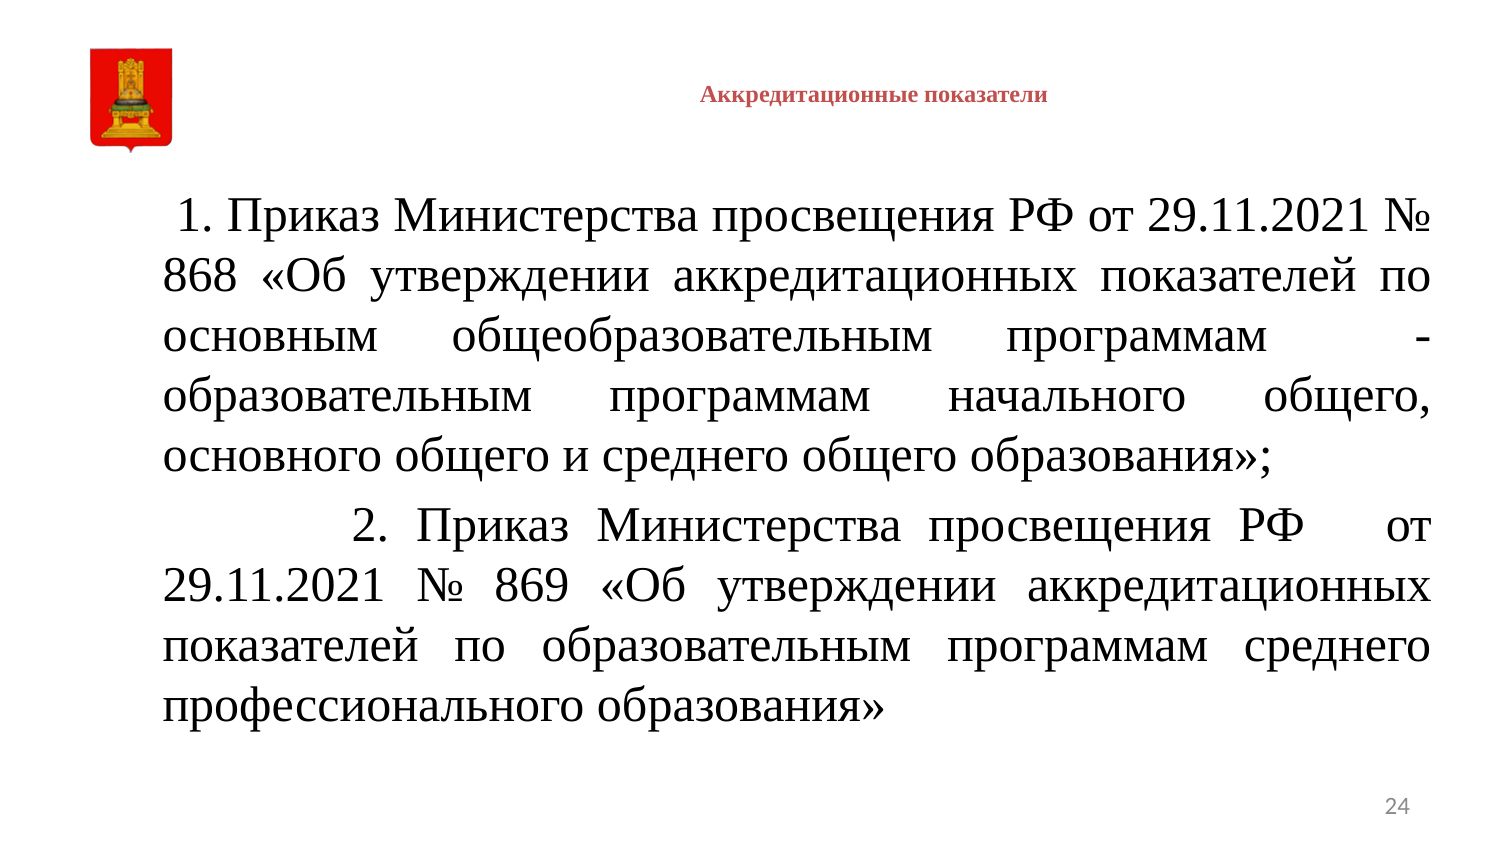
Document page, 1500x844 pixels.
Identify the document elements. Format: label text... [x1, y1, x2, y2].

picture [88, 43, 178, 160]
title Аккредитационные показатели [301, 70, 1447, 142]
list 1. Приказ Министерства просвещения РФ от 29.11.2021 № 868 «Об утверждении аккредитационных показателей по основным общеобразовательным программам - образовательным программам начального общего, основного общего и среднего общего образования»; 2. Приказ Министерства просвещения РФ от 29.11.2021 № 869 «Об утверждении аккредитационных показателей по образовательным программам среднего профессионального образования» [147, 173, 1447, 647]
slide_number 24 [1074, 782, 1425, 827]
